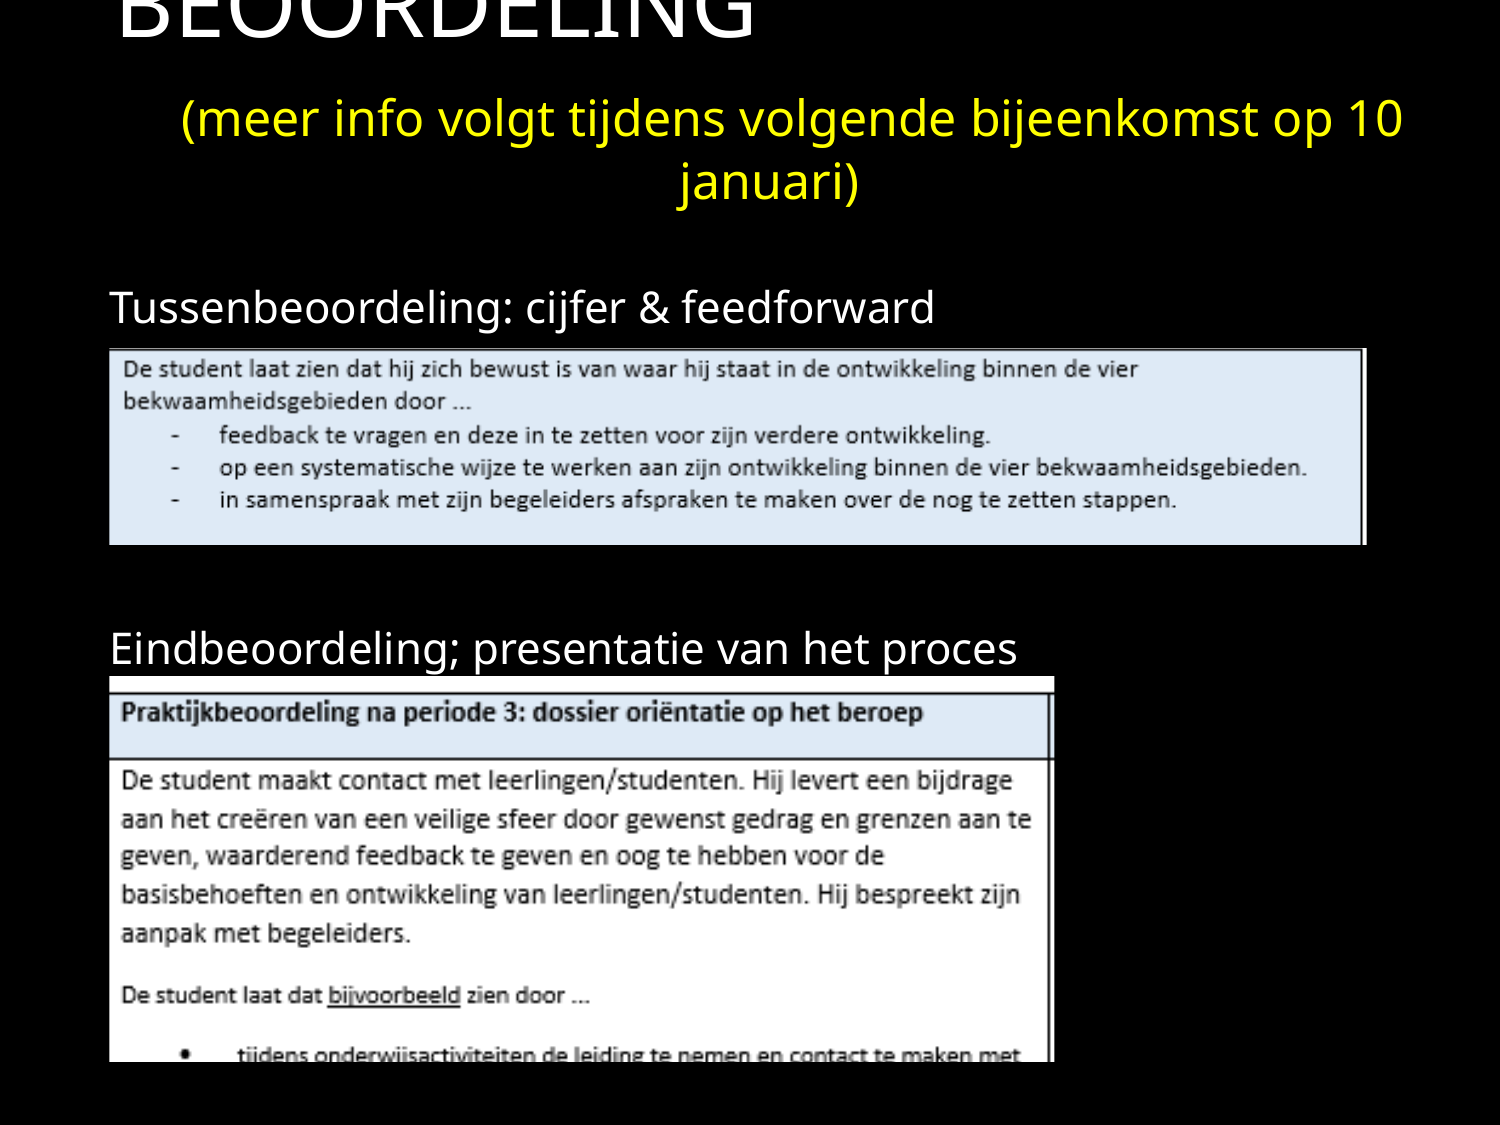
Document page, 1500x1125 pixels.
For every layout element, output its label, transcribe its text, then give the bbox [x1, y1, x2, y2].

subtitle Tussenbeoordeling: cijfer & feedforward Eindbeoordeling; presentatie van het proces [94, 278, 1097, 757]
picture [109, 676, 1055, 1062]
picture [109, 348, 1367, 545]
title beoordeling (meer info volgt tijdens volgende bijeenkomst op 10 januari) [94, 48, 1445, 218]
